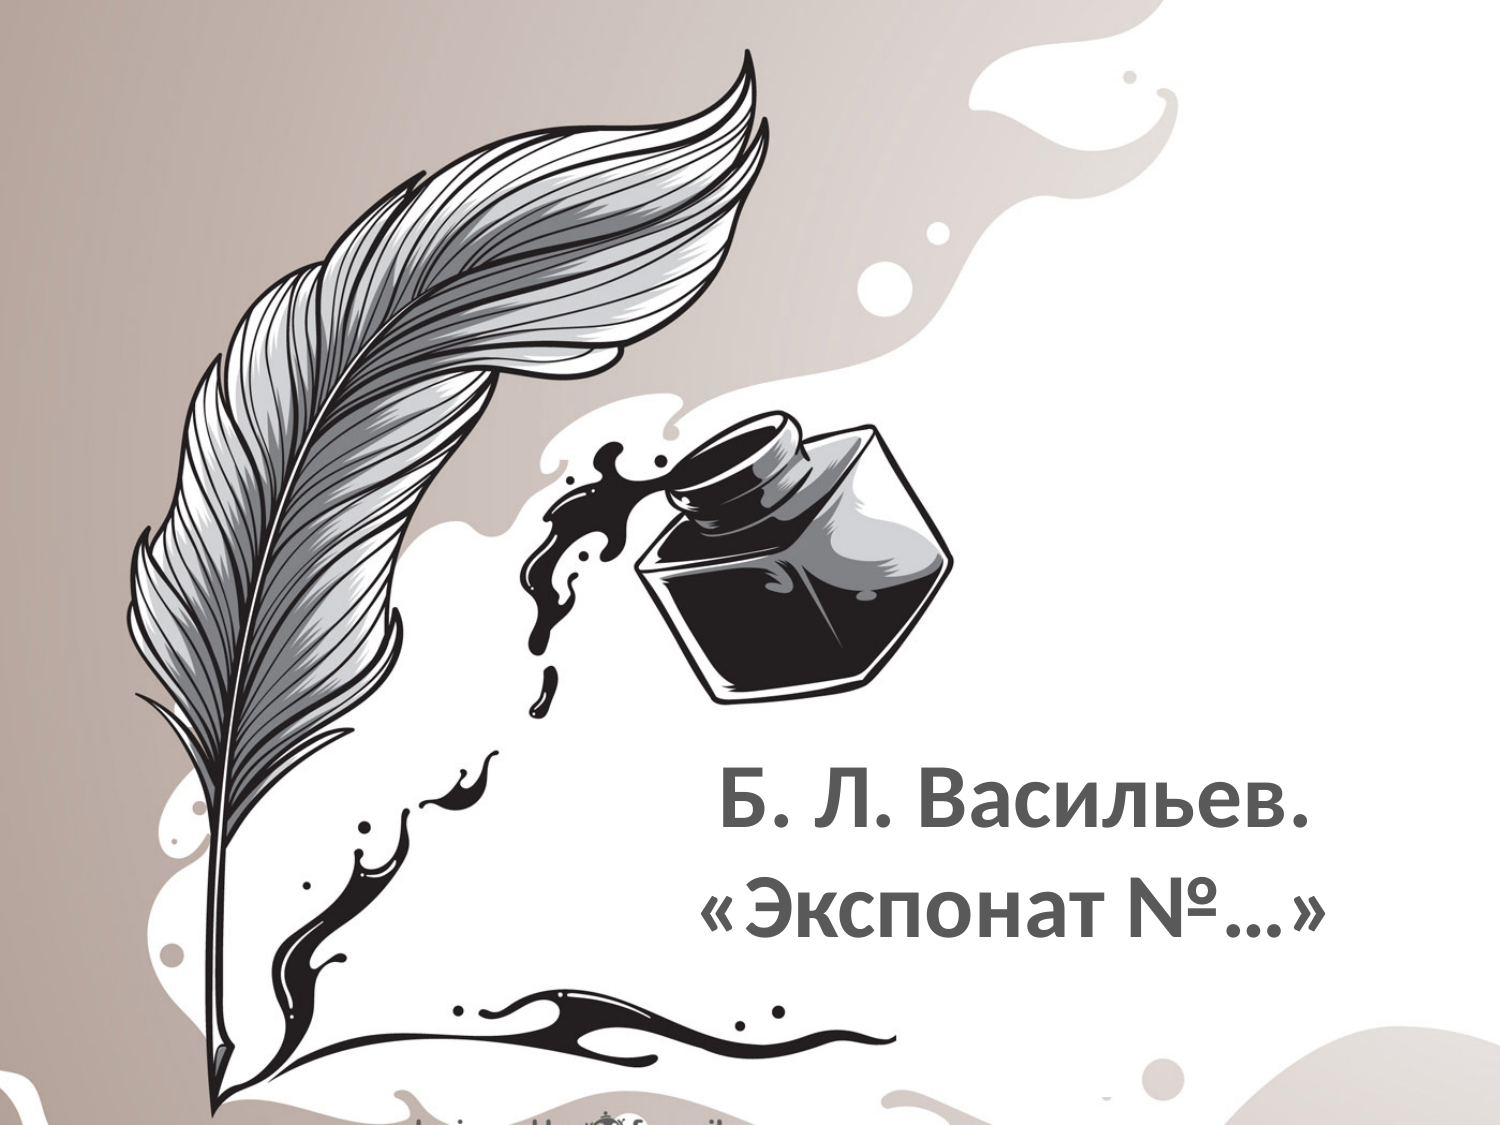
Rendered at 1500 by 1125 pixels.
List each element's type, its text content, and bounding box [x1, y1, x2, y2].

picture [0, 0, 1500, 1125]
title Б. Л. Васильев. «Экспонат №…» [549, 704, 1483, 988]
